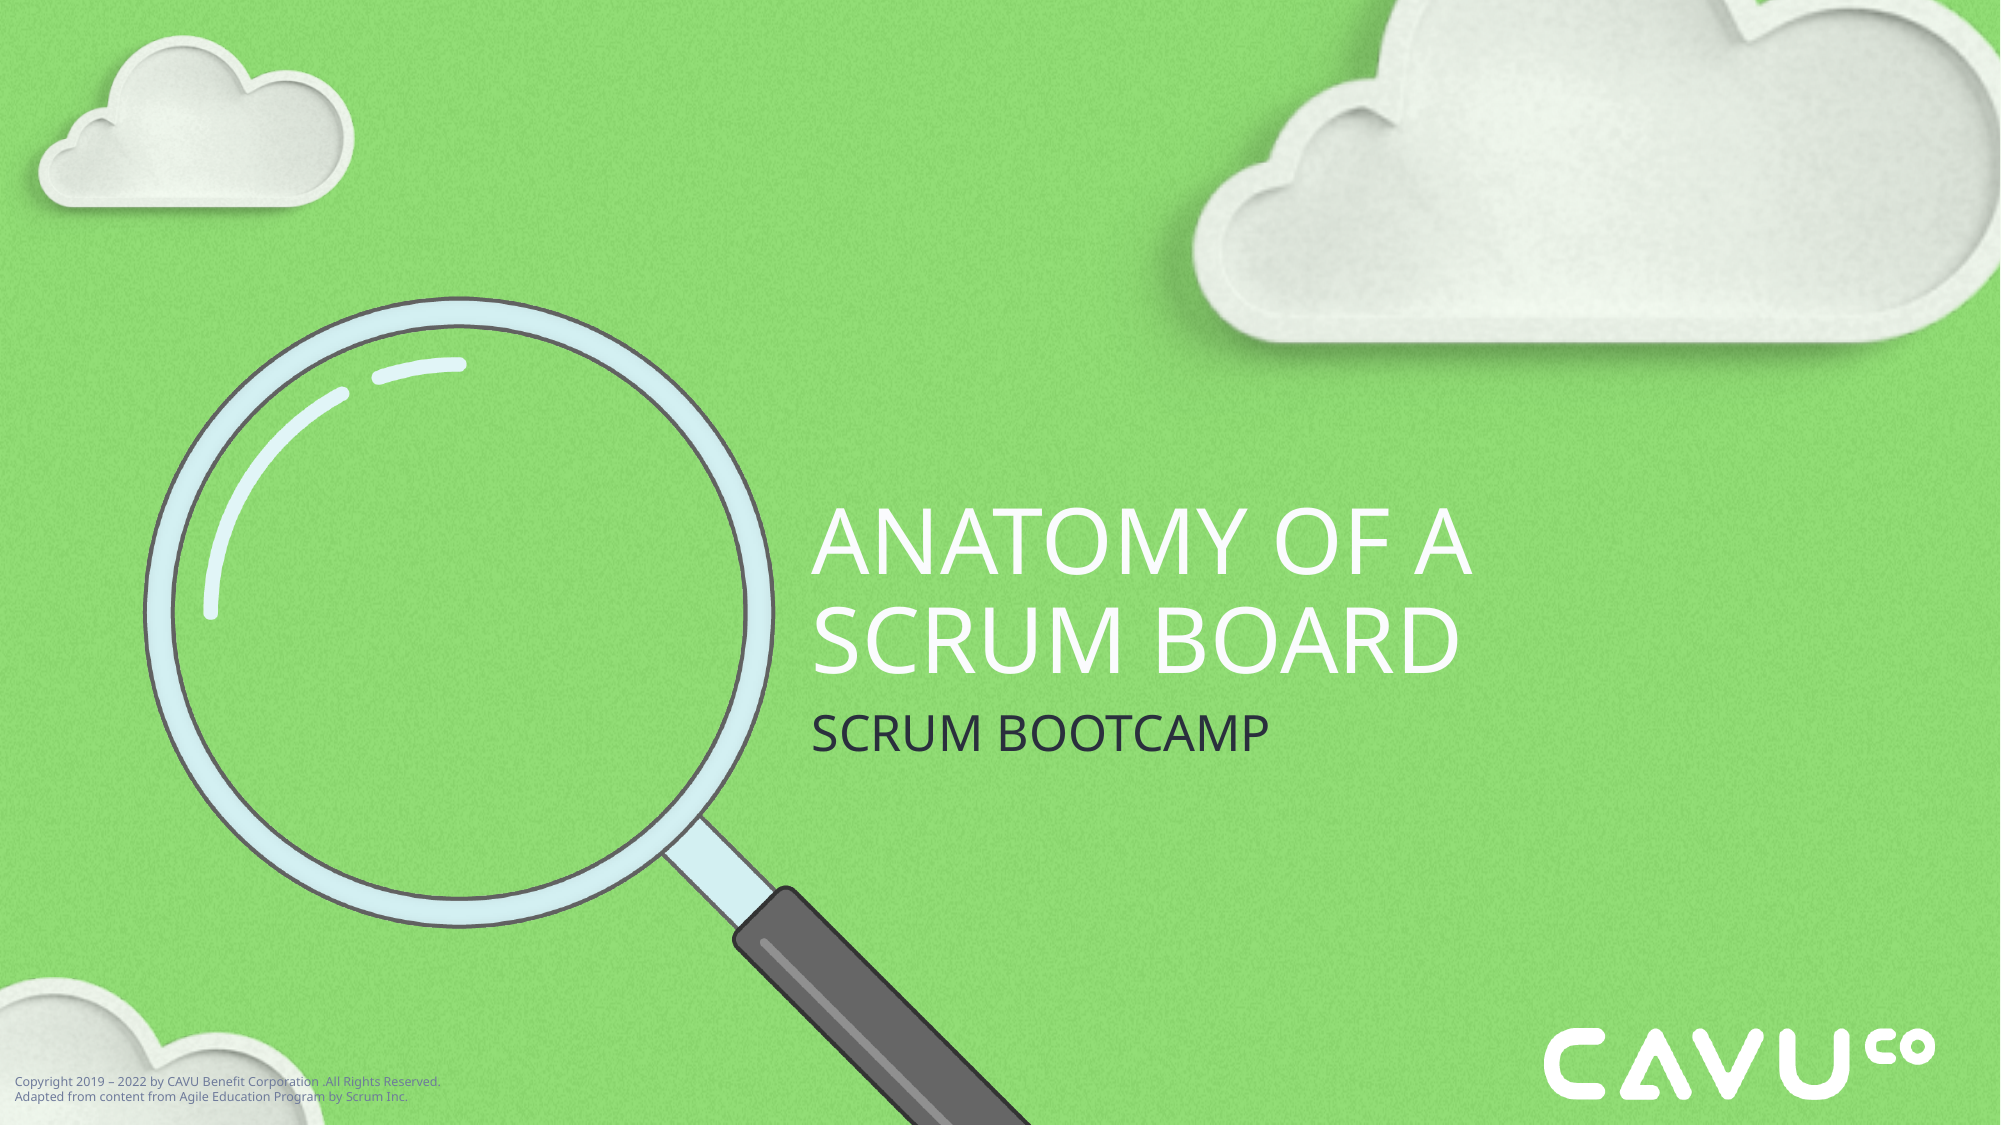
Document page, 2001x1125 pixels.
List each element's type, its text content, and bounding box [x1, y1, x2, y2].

title ANATOMY OF A SCRUM BOARD [1101, 370, 1794, 700]
picture [0, 0, 2001, 1125]
subtitle SCRUM BOOTCAMP [1101, 700, 1794, 814]
